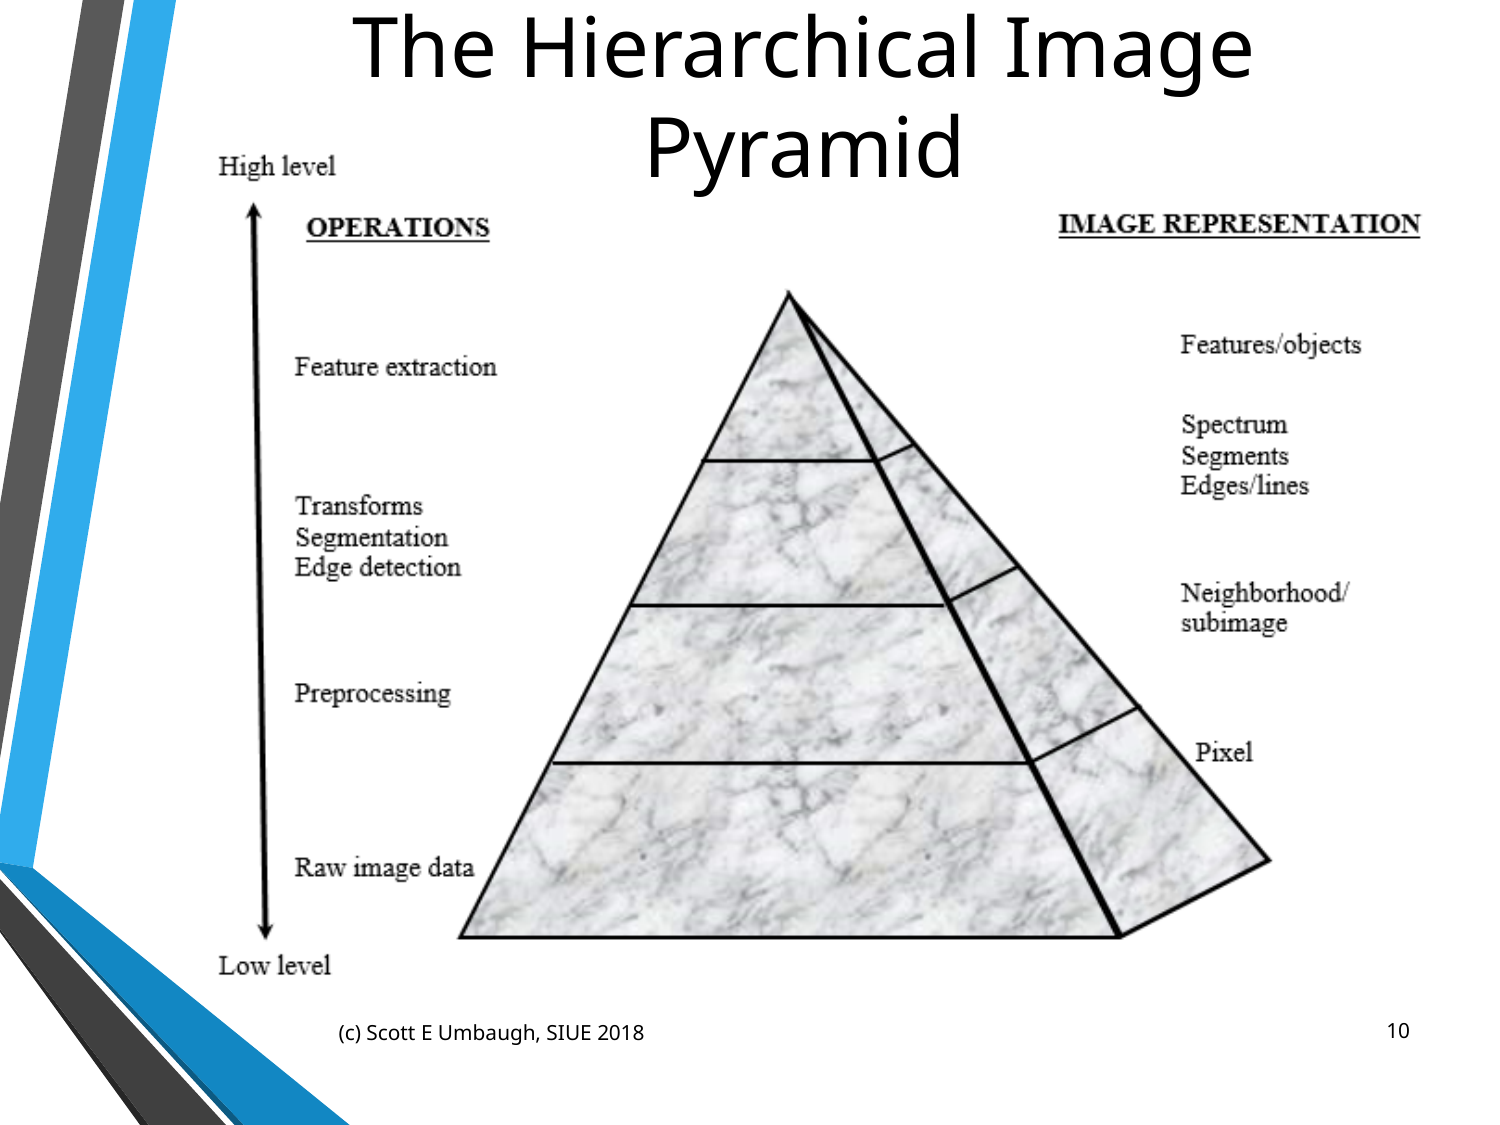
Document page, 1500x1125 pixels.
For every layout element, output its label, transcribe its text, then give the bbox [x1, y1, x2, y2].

title The Hierarchical Image Pyramid [172, 24, 1437, 163]
footer (c) Scott E Umbaugh, SIUE 2018 [323, 1001, 1196, 1062]
slide_number 10 [1354, 1001, 1425, 1062]
picture [187, 137, 1454, 1001]
